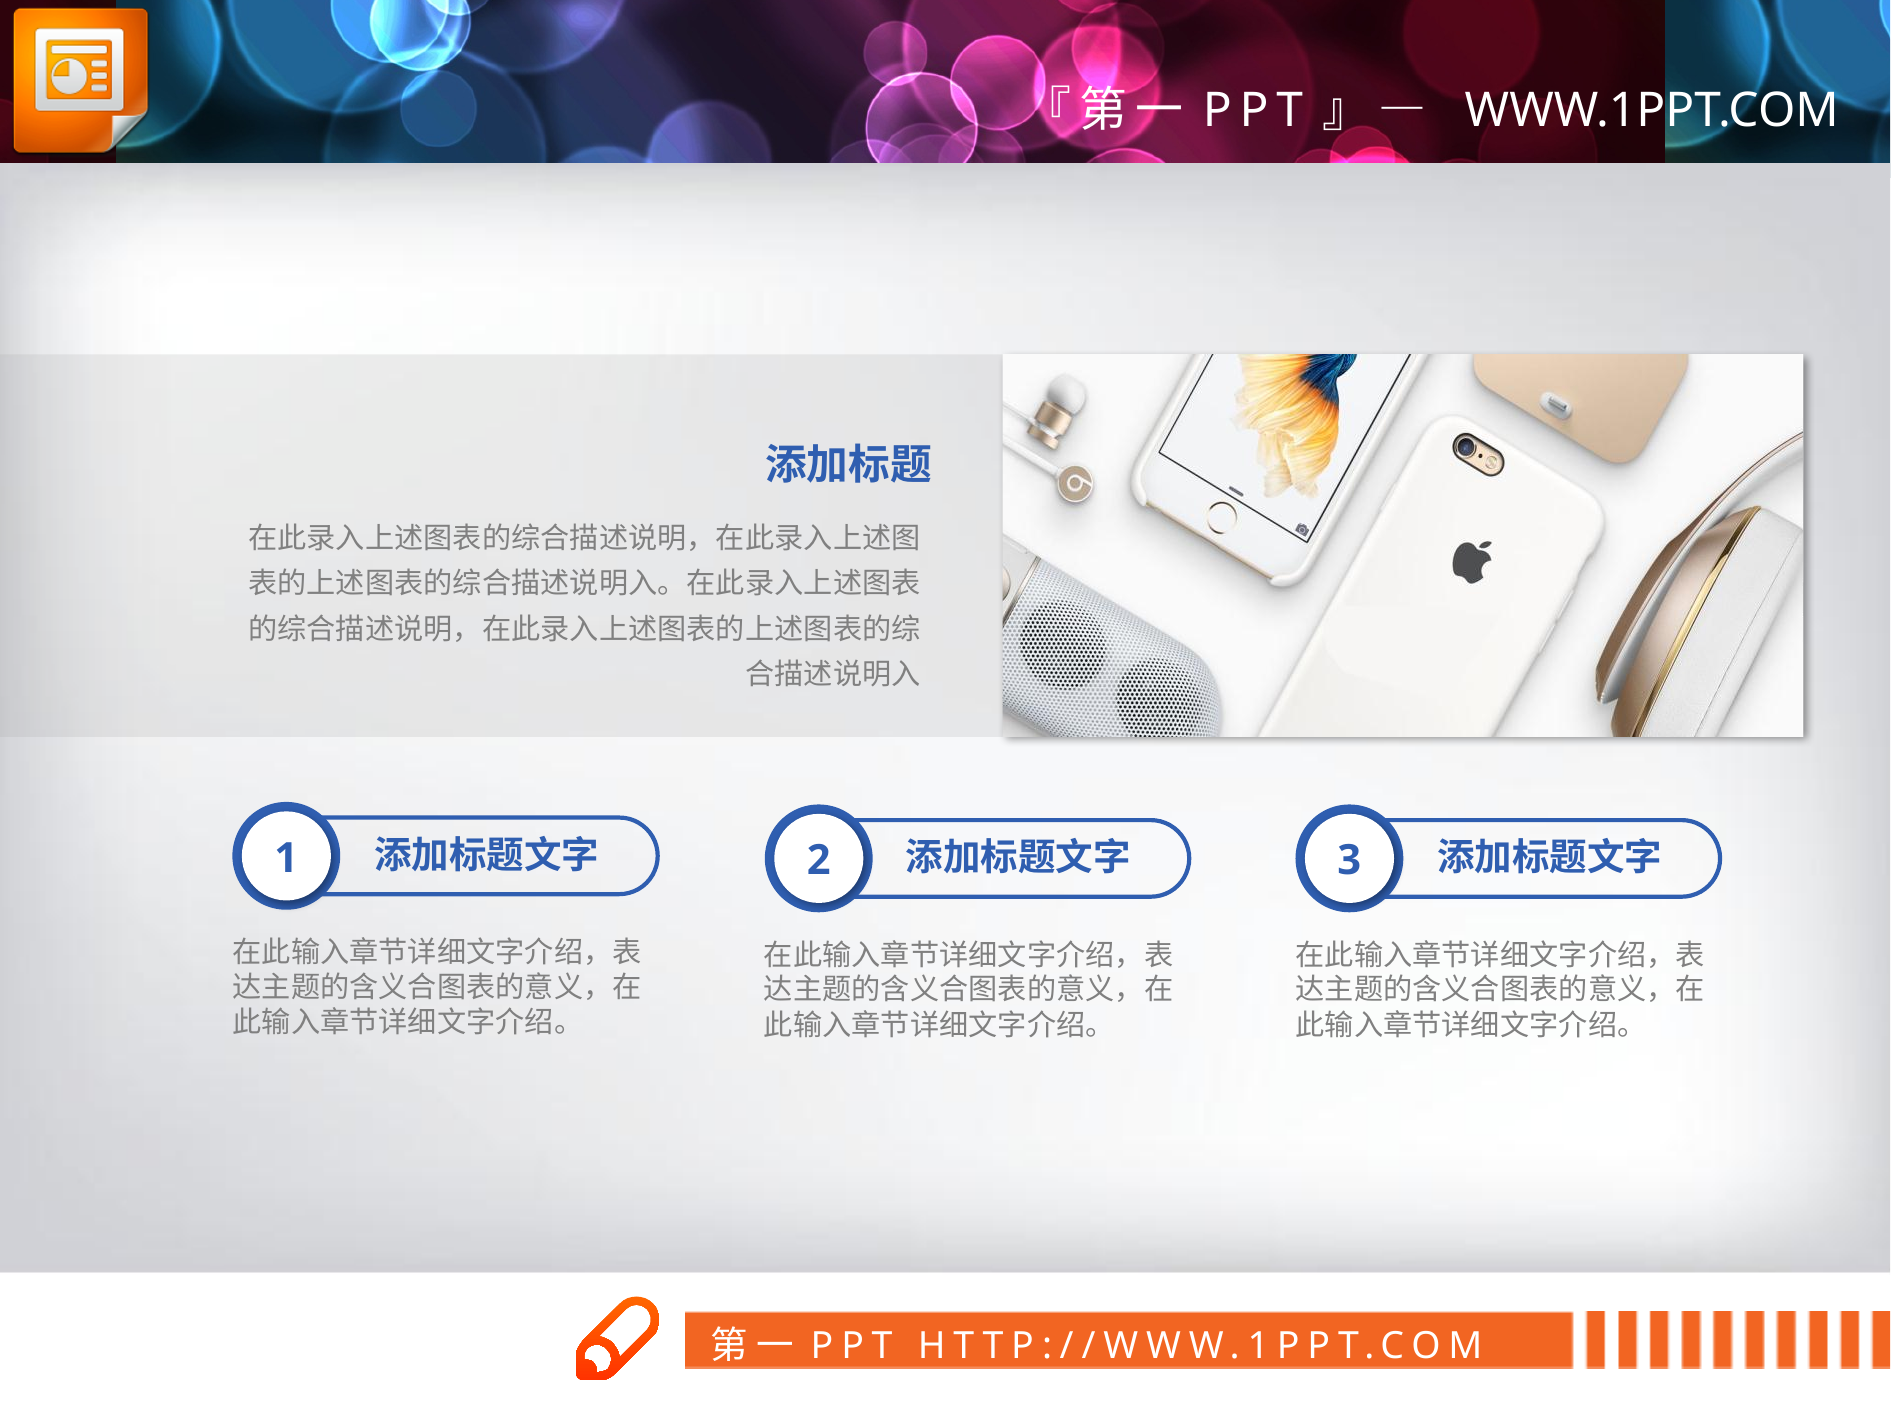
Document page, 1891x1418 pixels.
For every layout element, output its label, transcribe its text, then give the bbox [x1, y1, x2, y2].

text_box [764, 804, 873, 913]
text_box 添加标题文字 [649, 830, 658, 849]
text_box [232, 801, 341, 910]
text_box 添加标题文字 [1181, 833, 1190, 854]
text_box 在此输入章节详细文字介绍，表达主题的含义合图表的意义，在此输入章节详细文字介绍。 [763, 935, 1190, 1041]
text_box 在此输入章节详细文字介绍，表达主题的含义合图表的意义，在此输入章节详细文字介绍。 [1295, 935, 1721, 1041]
text_box 在此录入上述图表的综合描述说明，在此录入上述图表的上述图表的综合描述说明入。在此录入上述图表的综合描述说明，在此录入上述图表的上述图表的综合描述说明入 [220, 501, 936, 698]
text_box [346, 817, 658, 895]
text_box [0, 354, 1002, 737]
text_box [878, 820, 1190, 897]
text_box 添加标题 [749, 430, 947, 496]
text_box [1407, 820, 1721, 897]
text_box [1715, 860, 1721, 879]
picture [0, 0, 1891, 1275]
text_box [1295, 804, 1404, 913]
text_box 添加标题文字 [1712, 833, 1721, 856]
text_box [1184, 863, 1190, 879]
picture [685, 1311, 1891, 1369]
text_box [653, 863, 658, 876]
text_box 在此输入章节详细文字介绍，表达主题的含义合图表的意义，在此输入章节详细文字介绍。 [232, 933, 658, 1039]
text_box [1002, 354, 1804, 737]
